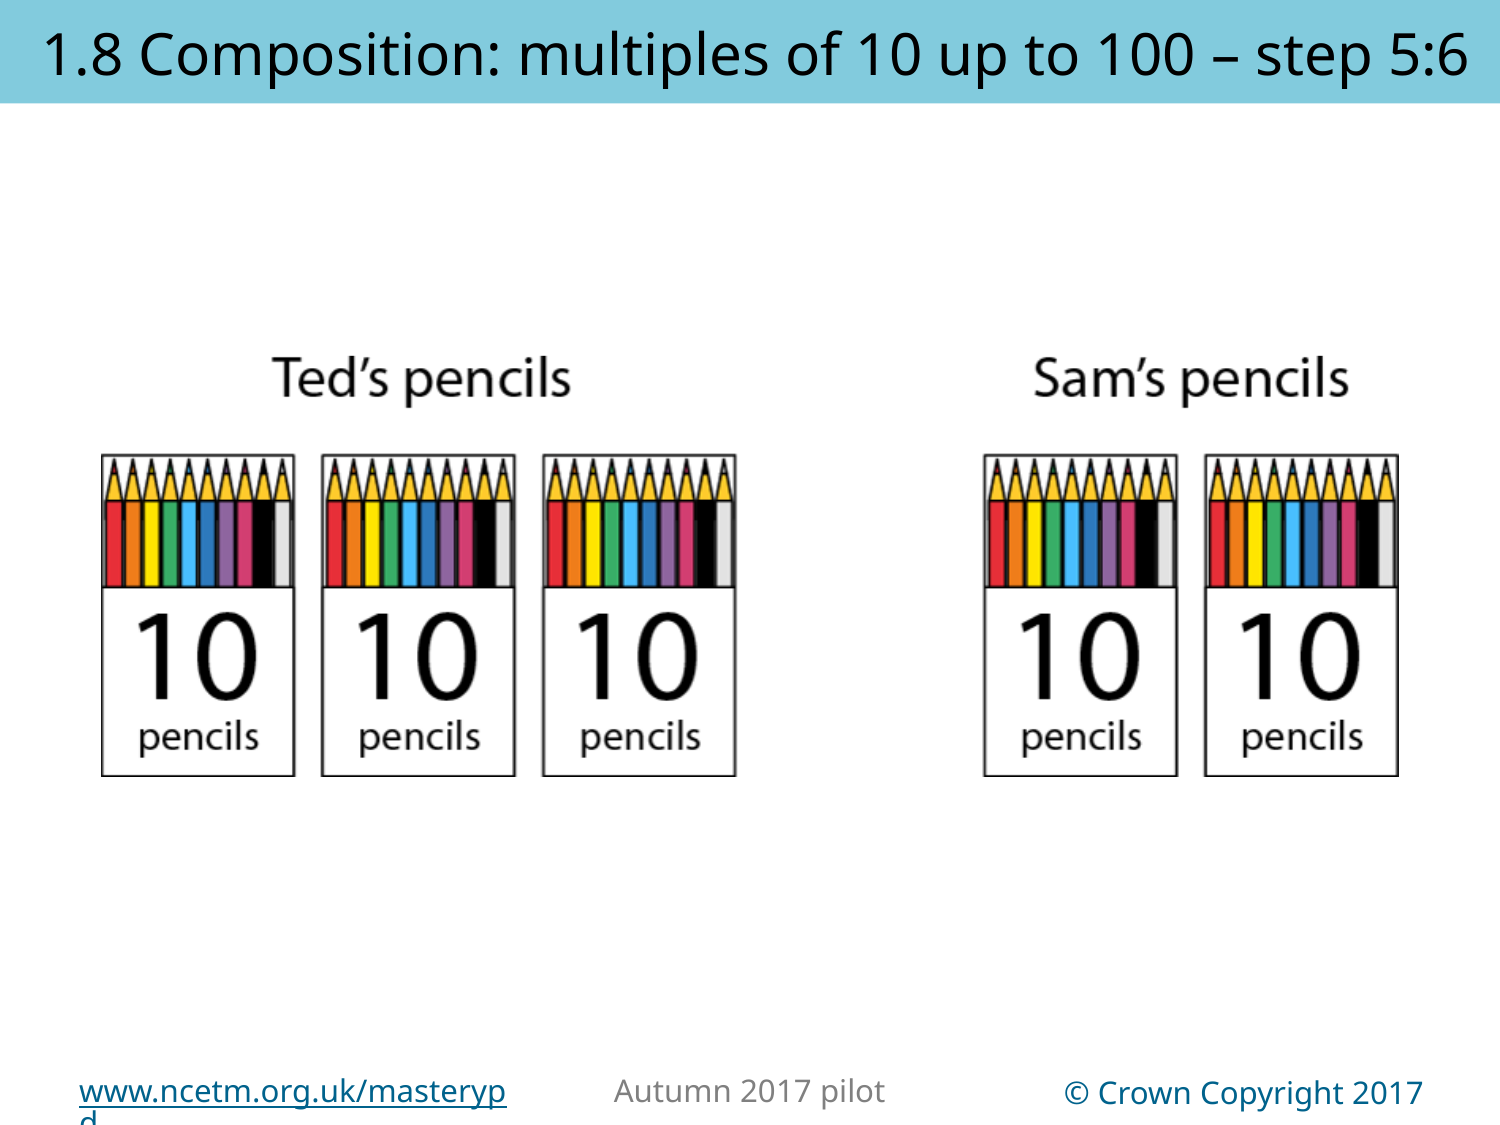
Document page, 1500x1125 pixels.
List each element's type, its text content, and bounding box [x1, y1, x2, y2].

picture [101, 347, 1399, 778]
list 1.8 Composition: multiples of 10 up to 100 – step 5:6 [0, 0, 1500, 104]
